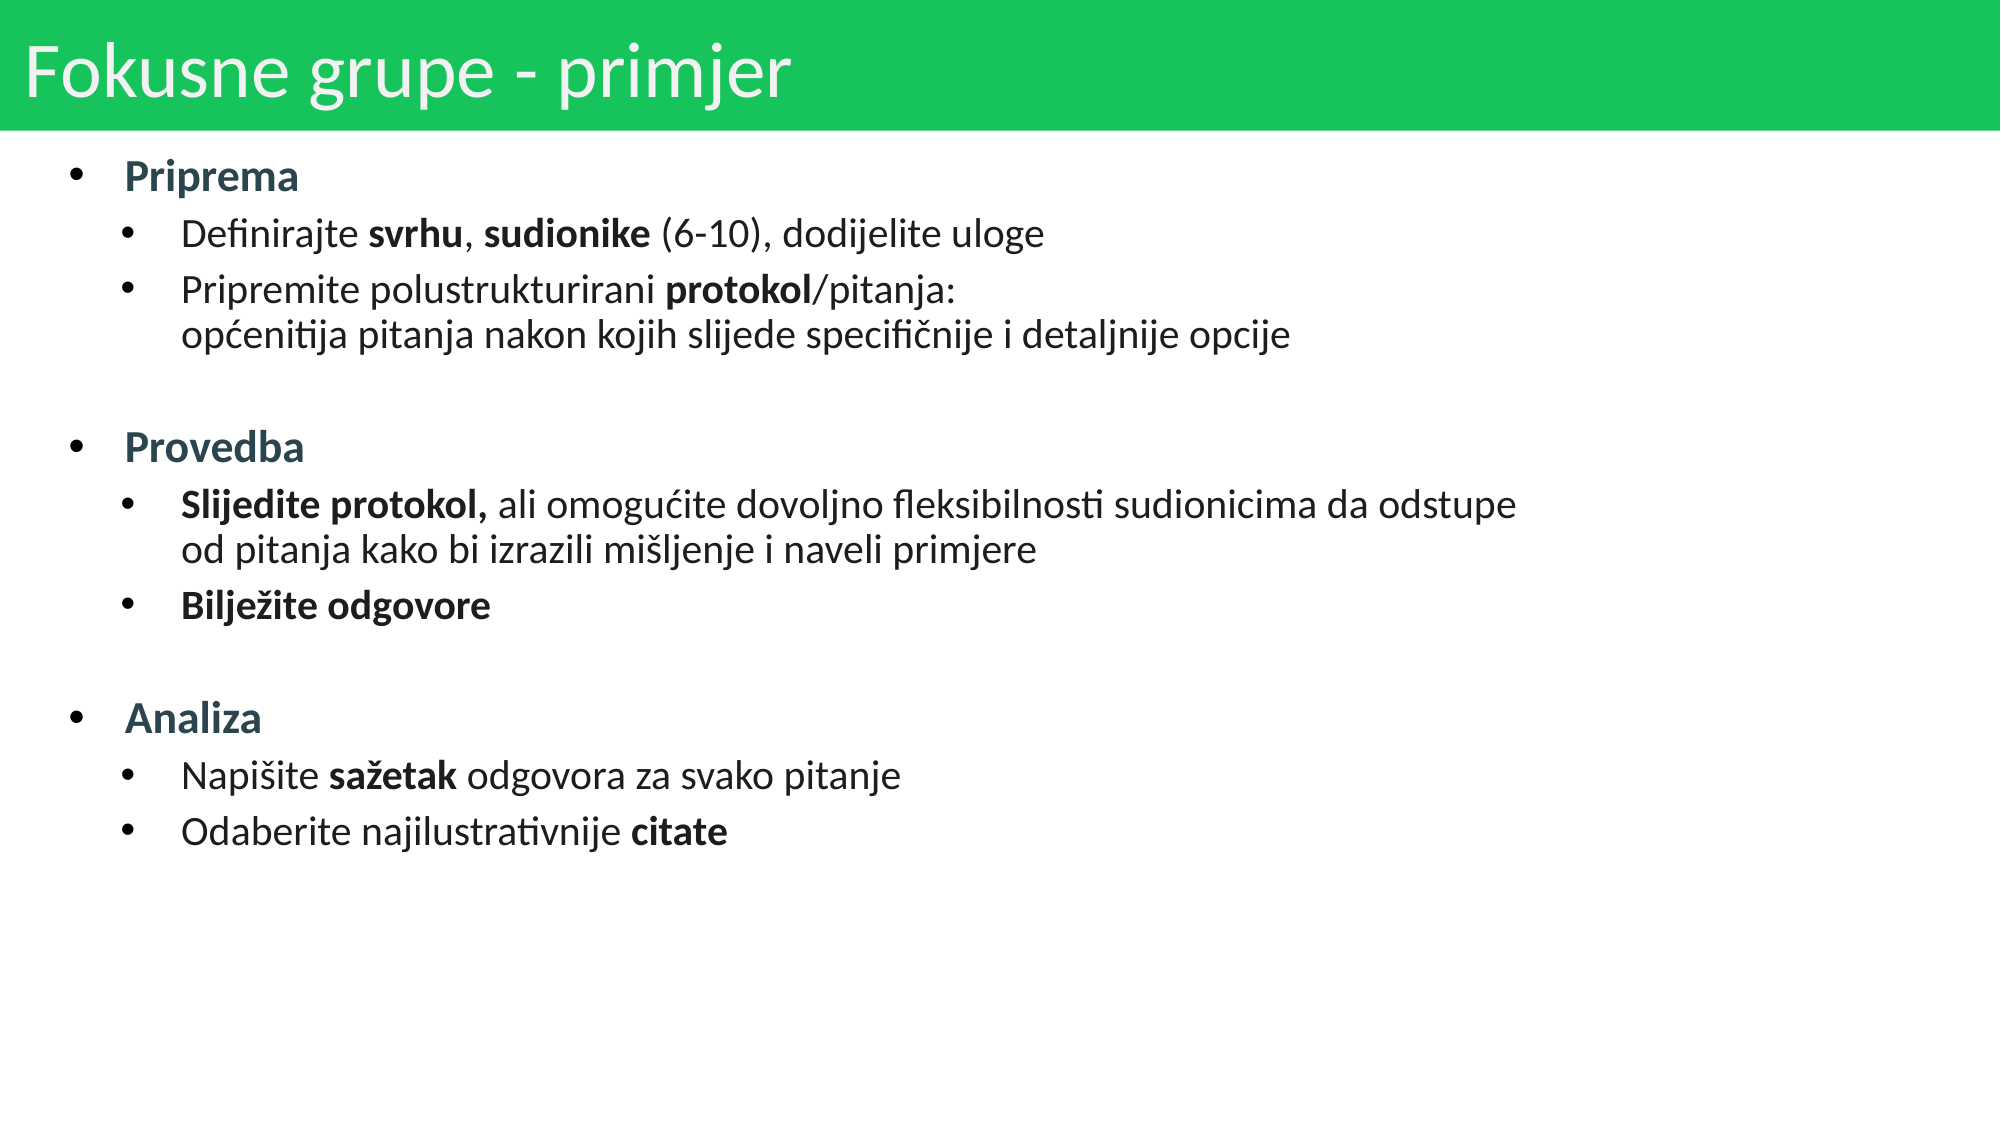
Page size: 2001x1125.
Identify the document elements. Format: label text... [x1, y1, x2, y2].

list Priprema Definirajte svrhu, sudionike (6-10), dodijelite uloge Pripremite polustrukturirani protokol/pitanja: općenitija pitanja nakon kojih slijede specifičnije i detaljnije opcije Provedba Slijedite protokol, ali omogućite dovoljno fleksibilnosti sudionicima da odstupe od pitanja kako bi izrazili mišljenje i naveli primjere Bilježite odgovore Analiza Napišite sažetak odgovora za svako pitanje Odaberite najilustrativnije citate [16, 144, 1976, 1108]
title Fokusne grupe - primjer [16, 13, 1976, 131]
